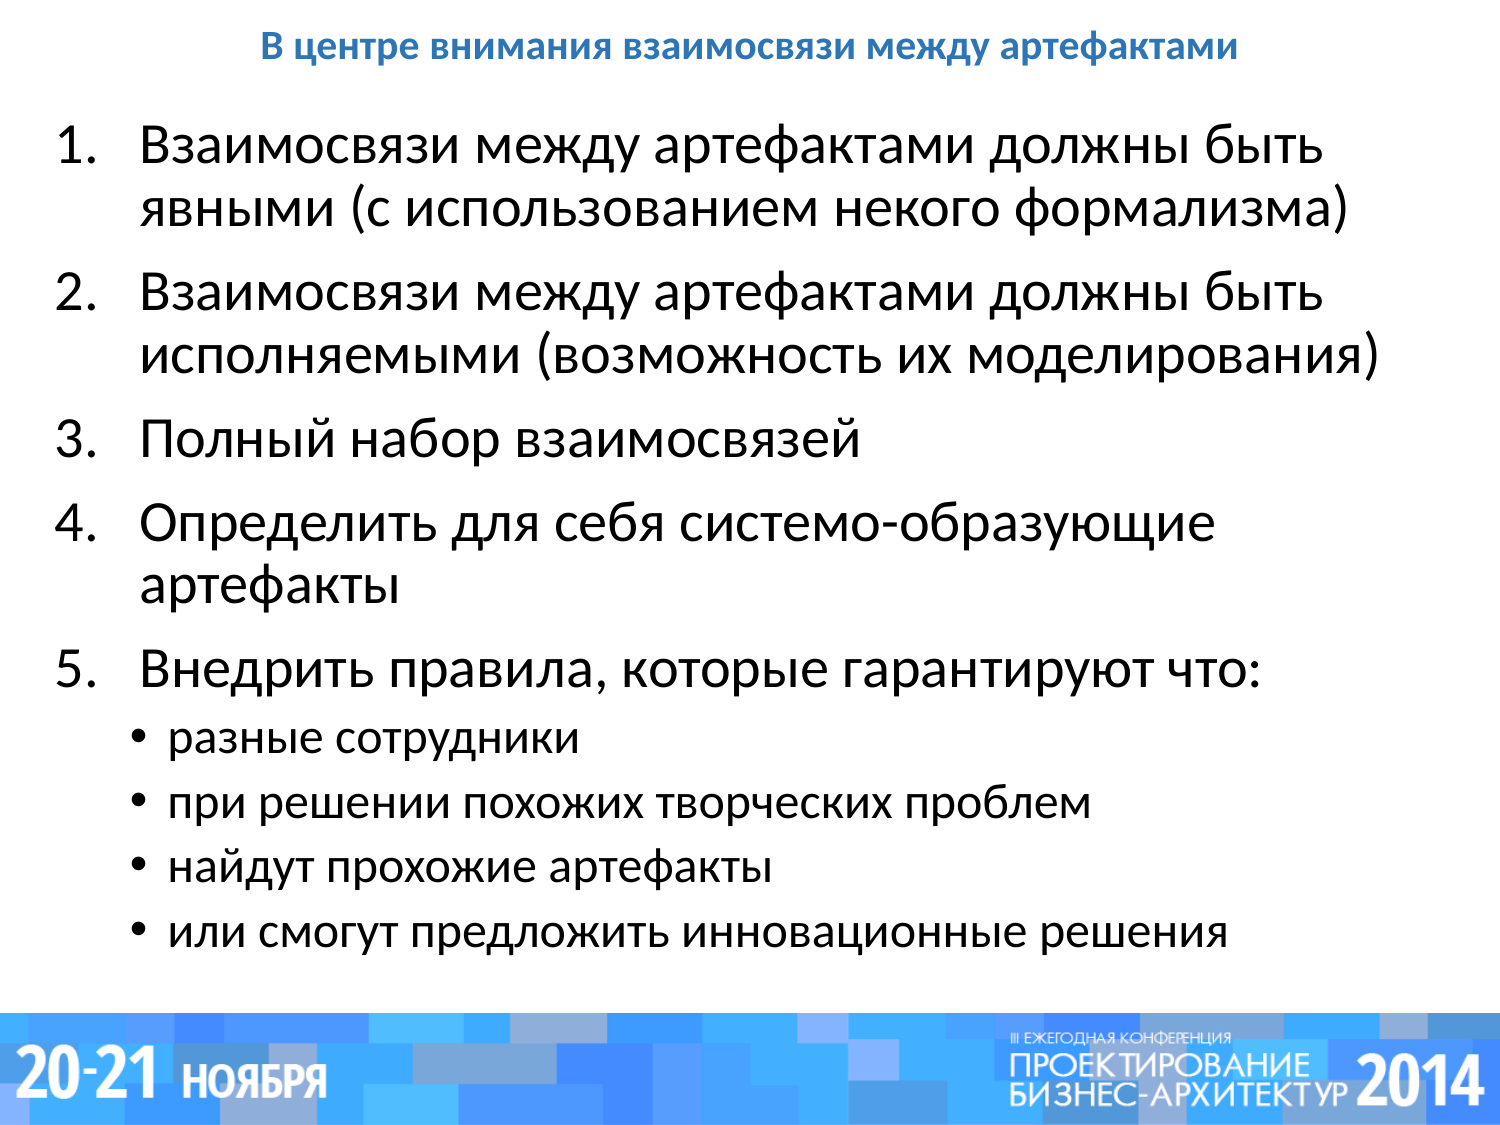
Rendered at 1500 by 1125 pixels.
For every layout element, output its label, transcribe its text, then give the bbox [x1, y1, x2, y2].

list Взаимосвязи между артефактами должны быть явными (с использованием некого формализма) Взаимосвязи между артефактами должны быть исполняемыми (возможность их моделирования) Полный набор взаимосвязей Определить для себя системо-образующие артефакты Внедрить правила, которые гарантируют что: разные сотрудники при решении похожих творческих проблем найдут прохожие артефакты или смогут предложить инновационные решения [39, 105, 1465, 1014]
title В центре внимания взаимосвязи между артефактами [103, 6, 1397, 89]
picture [0, 1013, 1500, 1125]
